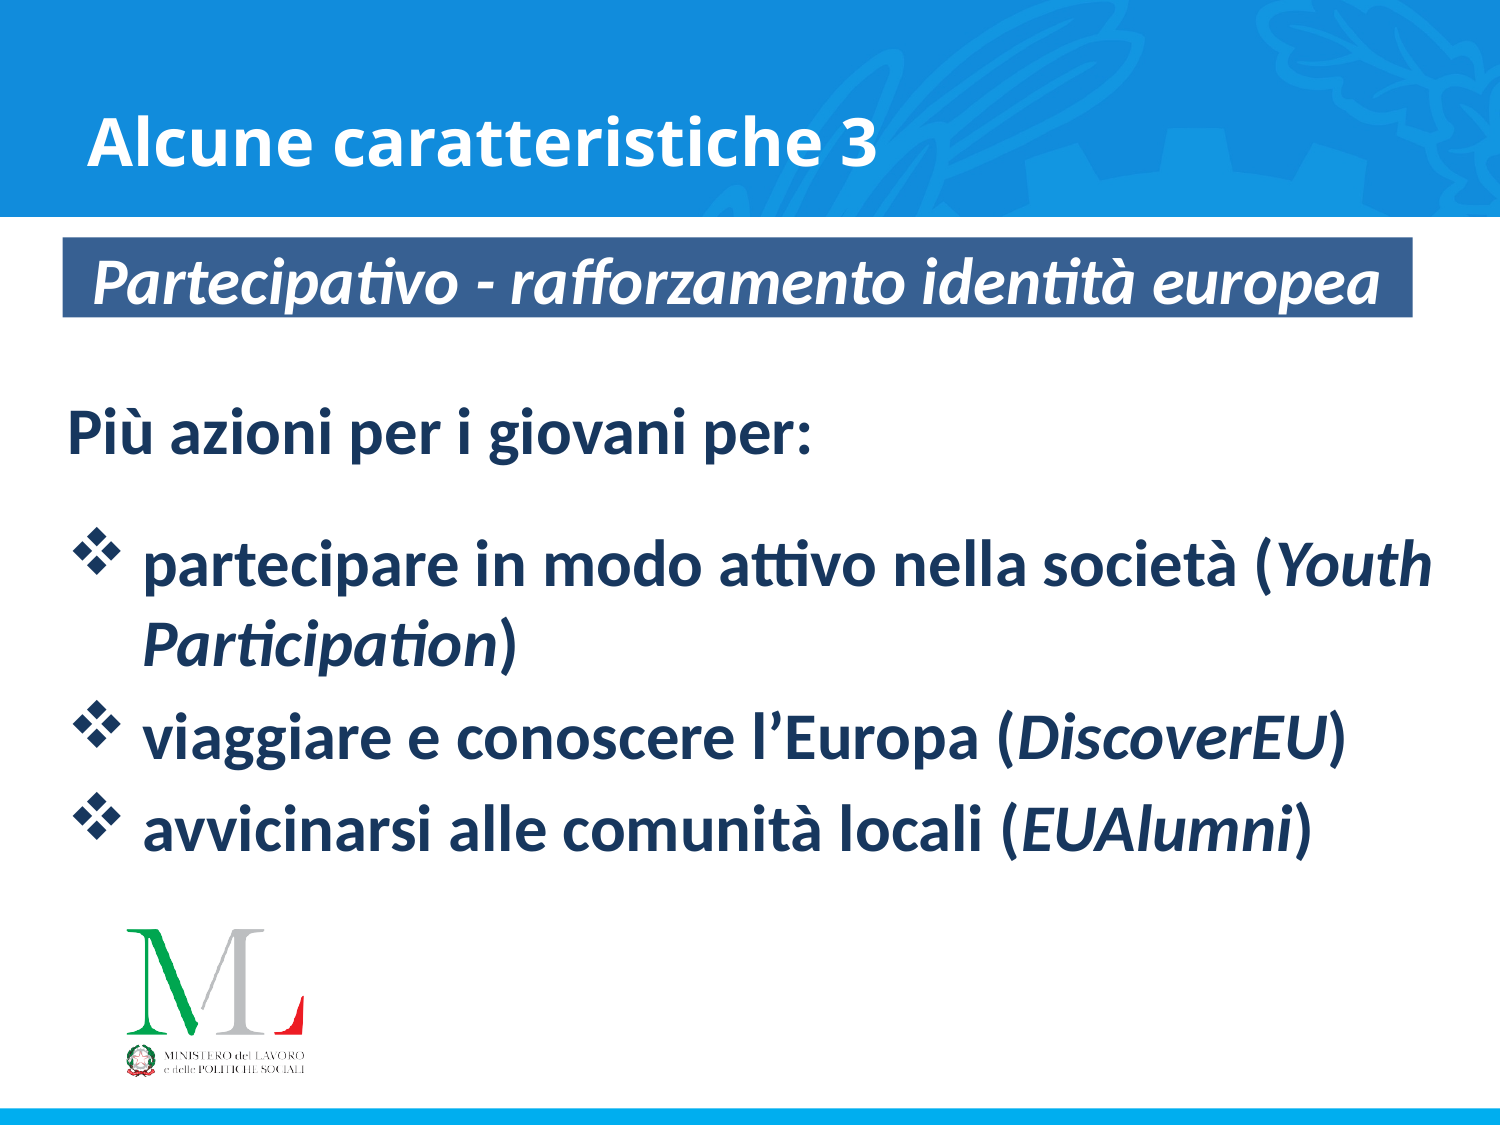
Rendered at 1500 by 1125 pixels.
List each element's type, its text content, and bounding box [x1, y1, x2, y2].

picture [0, 0, 1500, 217]
text_box Più azioni per i giovani per: partecipare in modo attivo nella società (Youth Participation) viaggiare e conoscere l’Europa (DiscoverEU) avvicinarsi alle comunità locali (EUAlumni) [65, 385, 1440, 867]
text_box Partecipativo - rafforzamento identità europea [61, 235, 1415, 320]
picture [126, 929, 304, 1077]
title Alcune caratteristiche 3 [87, 99, 1414, 181]
